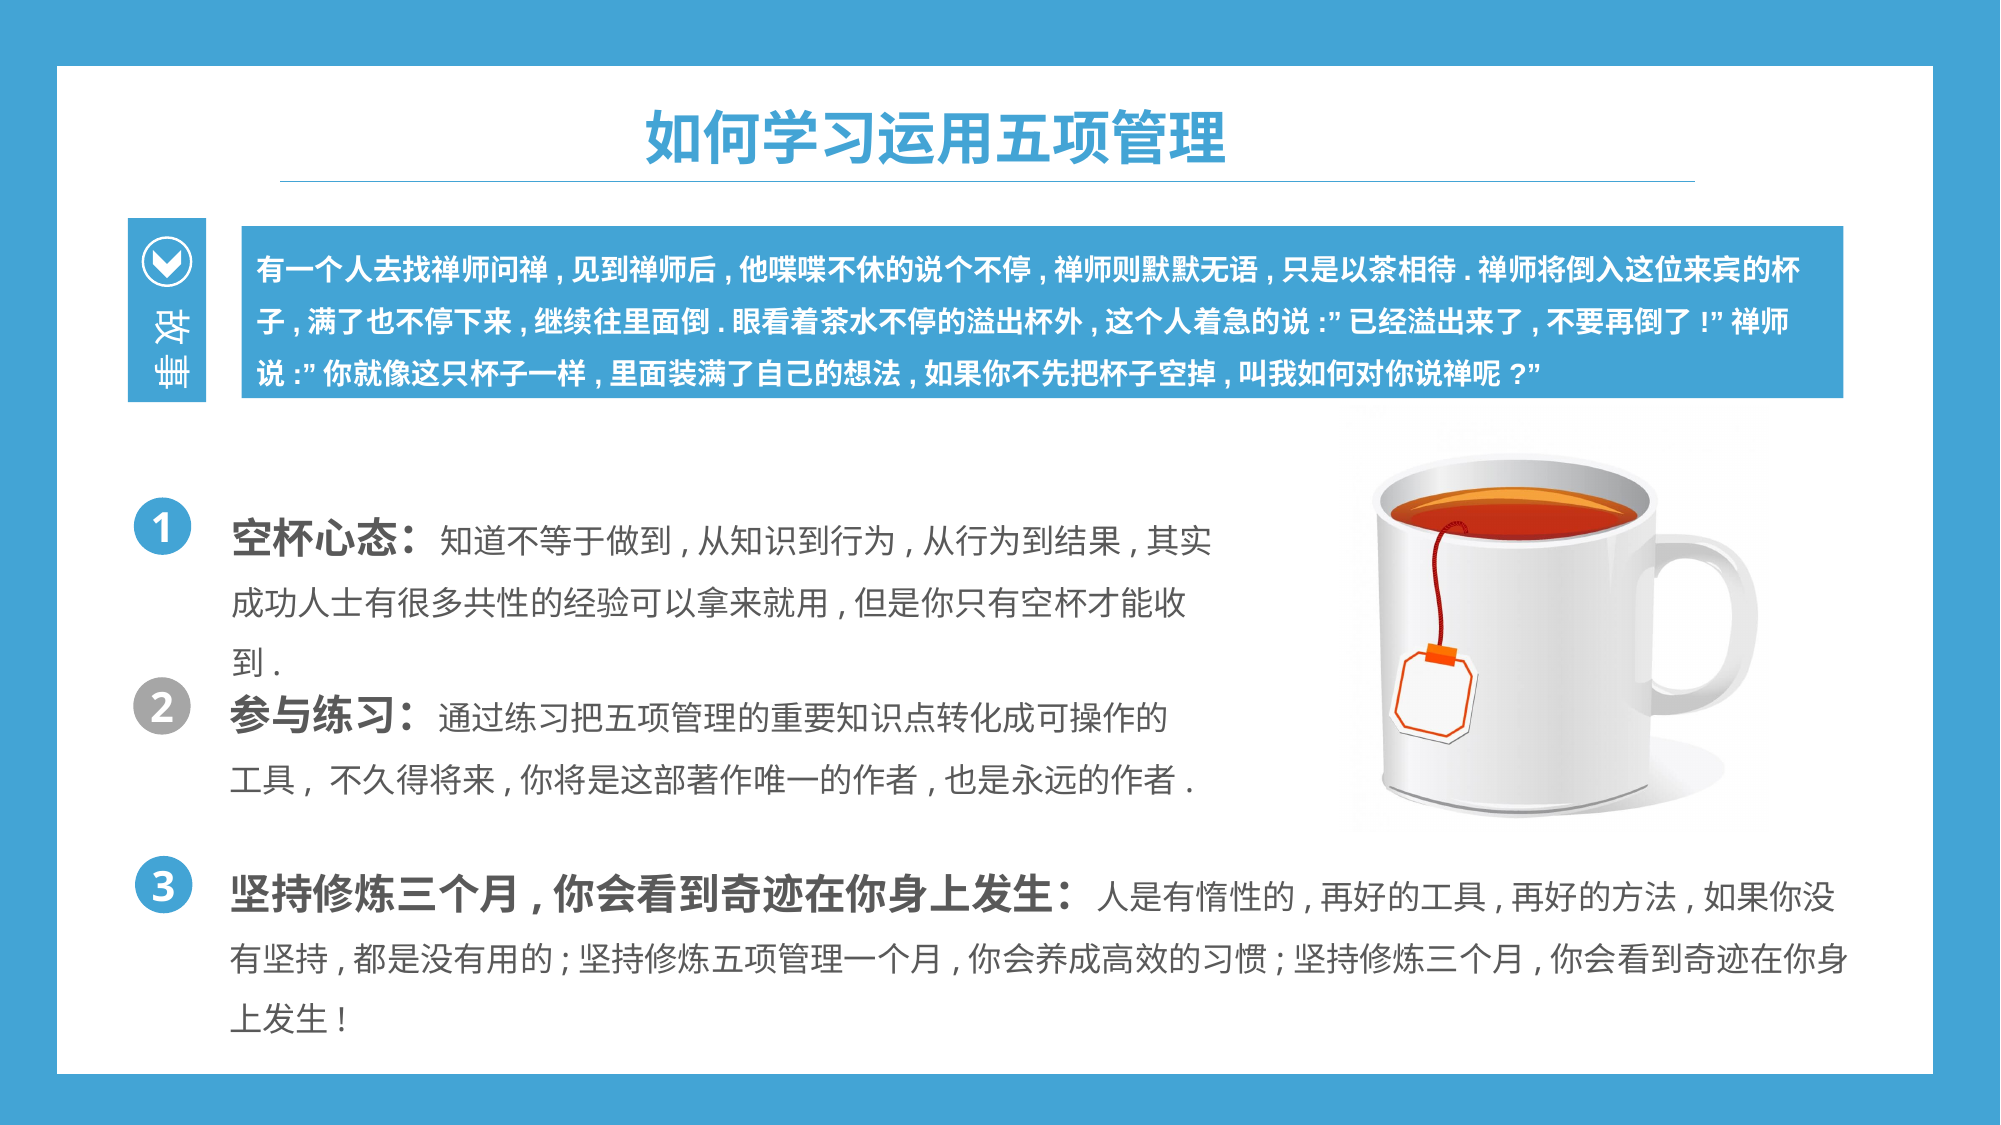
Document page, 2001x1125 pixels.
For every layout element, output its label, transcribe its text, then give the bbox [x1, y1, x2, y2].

text_box [127, 217, 207, 403]
text_box 参与练习：通过练习把五项管理的重要知识点转化成可操作的工具, 不久得将来,你将是这部著作唯一的作者,也是永远的作者. [229, 647, 1206, 816]
text_box 故 事 [127, 293, 204, 425]
text_box 空杯心态：知道不等于做到,从知识到行为,从行为到结果,其实成功人士有很多共性的经验可以拿来就用,但是你只有空杯才能收到. [231, 470, 1239, 642]
text_box 2 [133, 677, 191, 735]
text_box 3 [135, 855, 193, 914]
text_box 坚持修炼三个月,你会看到奇迹在你身上发生：人是有惰性的,再好的工具,再好的方法,如果你没有坚持,都是没有用的;坚持修炼五项管理一个月,你会养成高效的习惯;坚持修炼三个月,你会看到奇迹在你身上发生! [229, 827, 1873, 942]
text_box 1 [133, 497, 192, 555]
picture [1339, 405, 1769, 832]
text_box [141, 236, 193, 288]
text_box 如何学习运用五项管理 [630, 93, 1276, 179]
text_box 有一个人去找禅师问禅,见到禅师后,他喋喋不休的说个不停,禅师则默默无语,只是以茶相待.禅师将倒入这位来宾的杯子,满了也不停下来,继续往里面倒.眼看着茶水不停的溢出杯外,这个人着急的说:”已经溢出来了,不要再倒了!”禅师说:”你就像这只杯子一样,里面装满了自己的想法,如果你不先把杯子空掉,叫我如何对你说禅呢?” [241, 226, 1844, 399]
